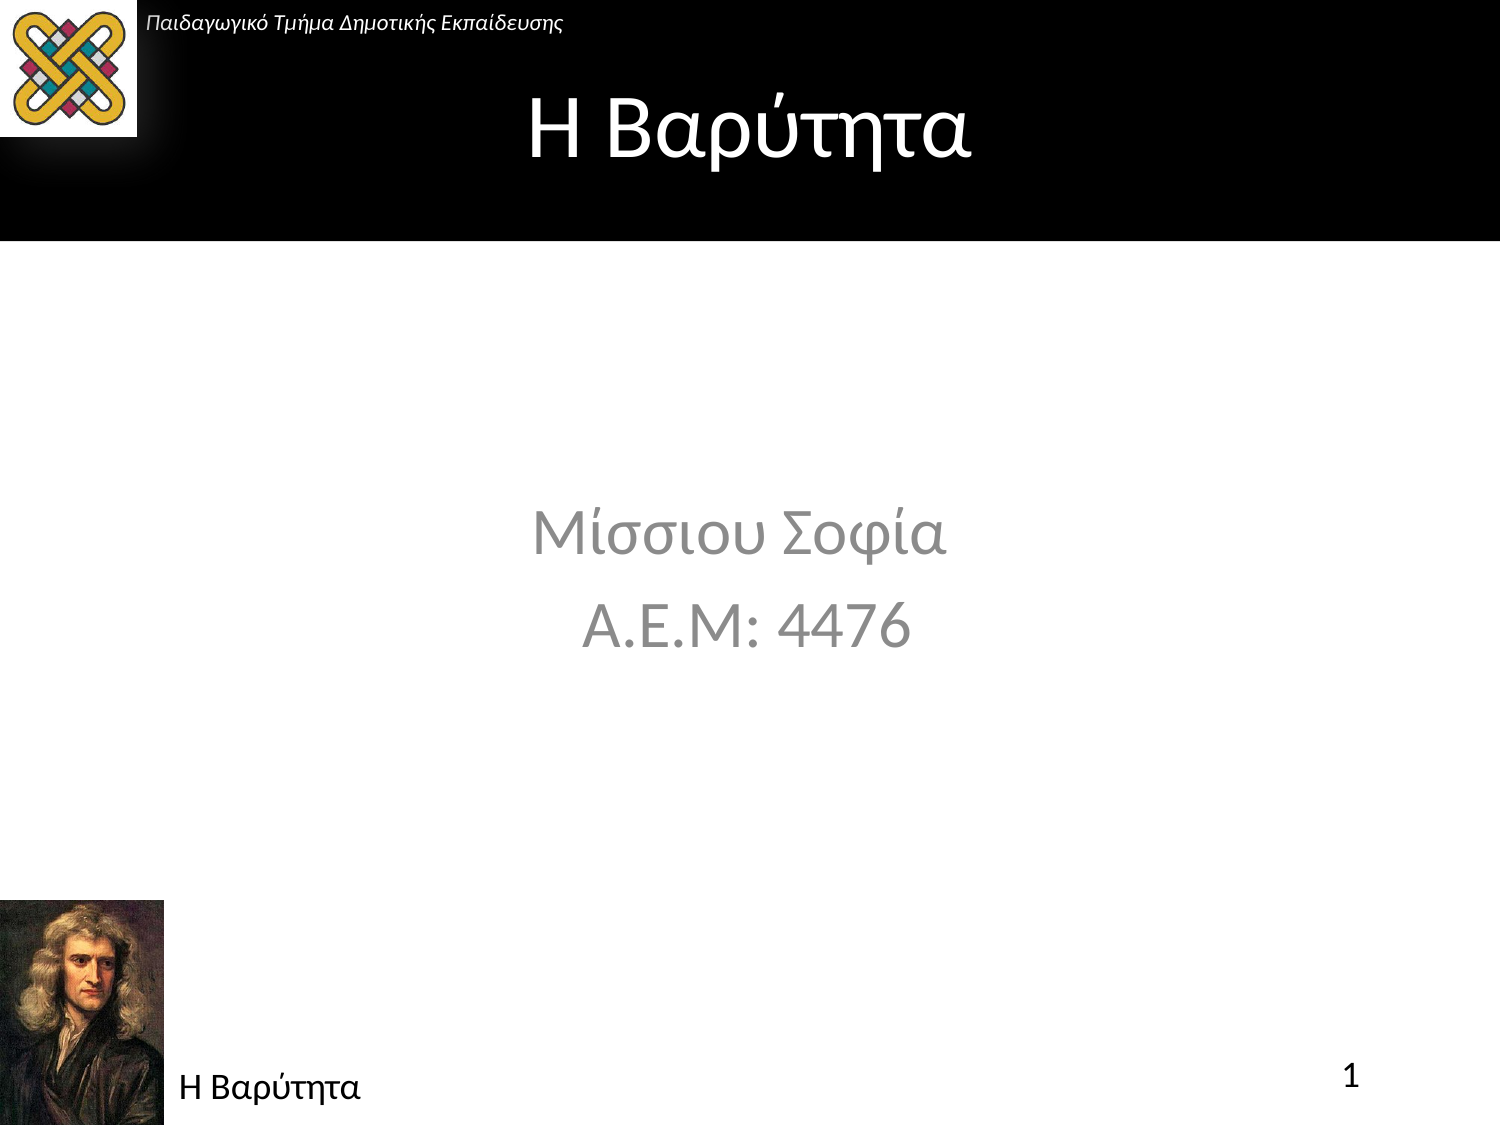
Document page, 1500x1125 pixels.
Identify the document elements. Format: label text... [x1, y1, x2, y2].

text_box Παιδαγωγικό Τμήμα Δημοτικής Εκπαίδευσης [170, 0, 579, 43]
subtitle Μίσσιου Σοφία Α.Ε.Μ: 4476 [222, 480, 1273, 768]
picture [0, 900, 164, 1125]
title Η Βαρύτητα [0, 0, 1500, 242]
picture [0, 0, 137, 137]
